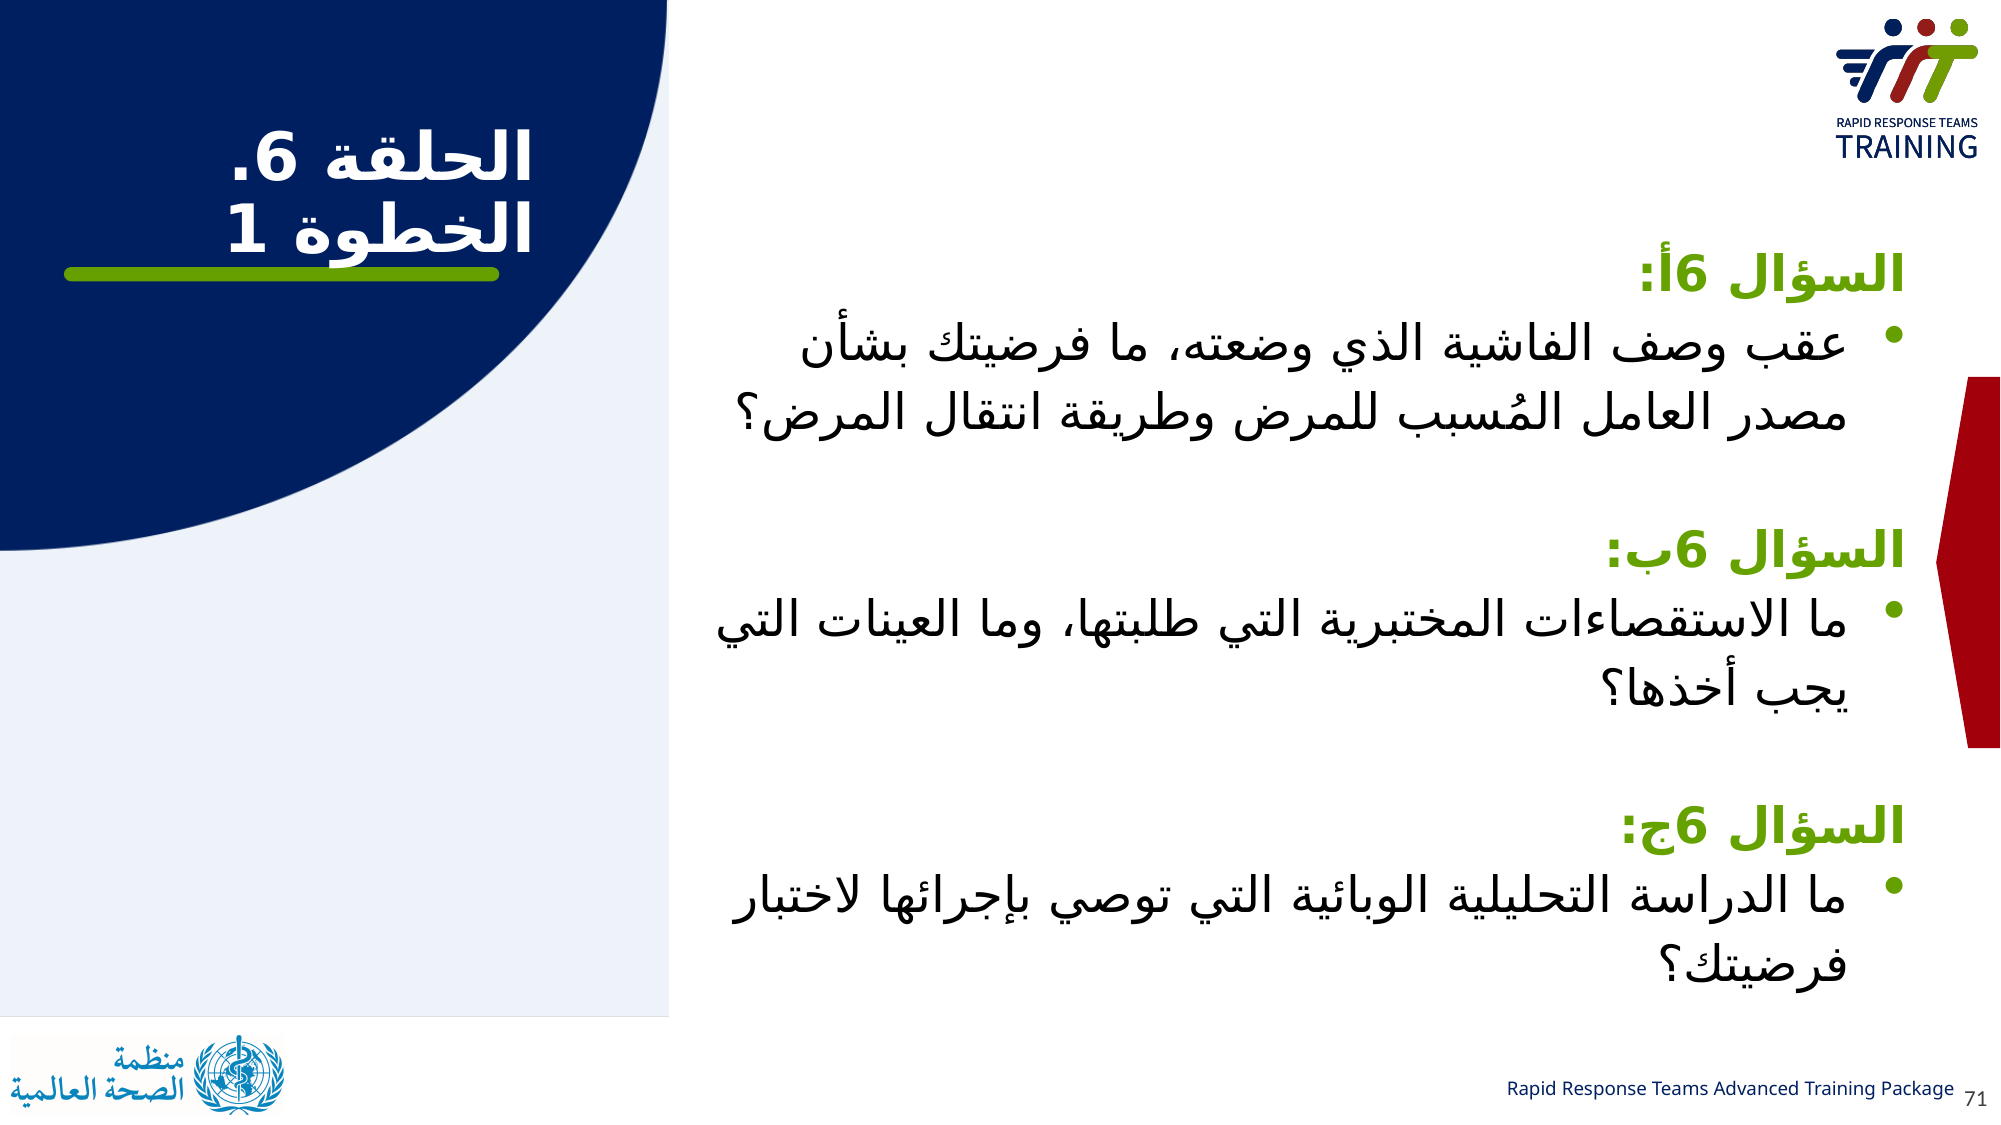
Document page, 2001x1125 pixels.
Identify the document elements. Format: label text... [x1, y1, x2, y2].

text_box السؤال 6أ: عقب وصف الفاشية الذي وضعته، ما فرضيتك بشأن مصدر العامل المُسبب للمرض وطريقة انتقال المرض؟ السؤال 6ب: ما الاستقصاءات المختبرية التي طلبتها، وما العينات التي يجب أخذها؟ السؤال 6ج: ما الدراسة التحليلية الوبائية التي توصي بإجرائها لاختبار فرضيتك؟ [688, 224, 1921, 1068]
picture [11, 1035, 284, 1115]
picture [1835, 19, 1978, 167]
picture [241, 1050, 247, 1059]
title الحلقة 6. الخطوة 1 [0, 109, 544, 281]
picture [0, 0, 669, 1018]
